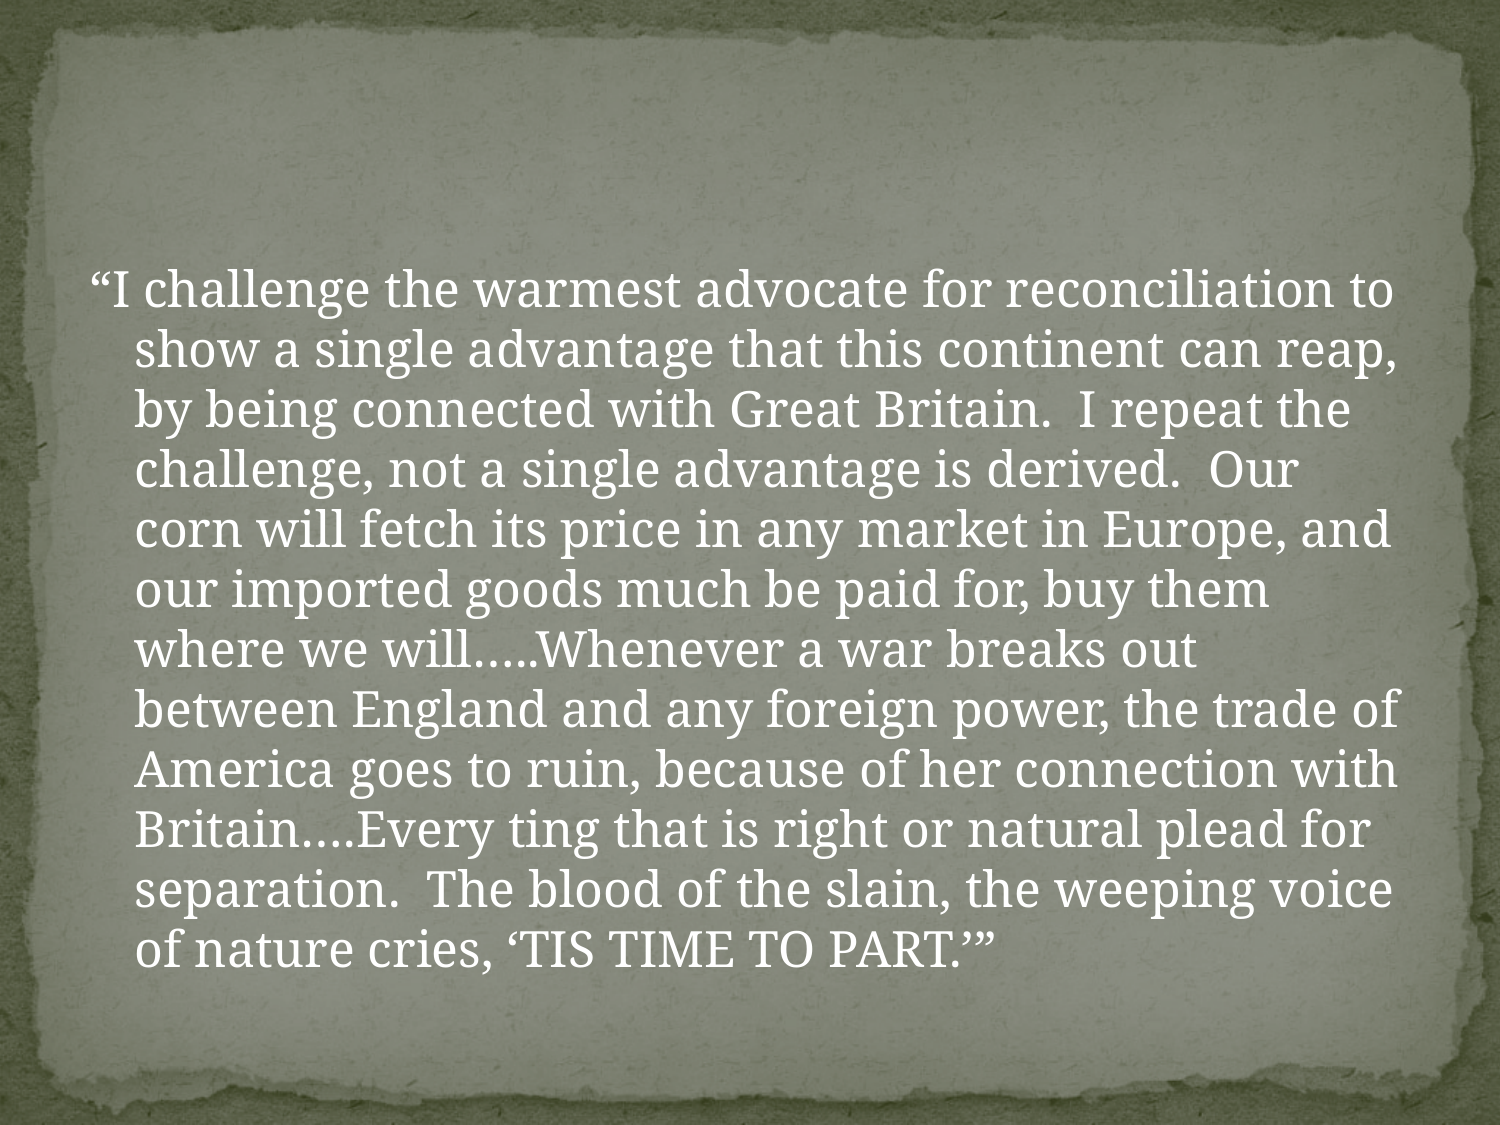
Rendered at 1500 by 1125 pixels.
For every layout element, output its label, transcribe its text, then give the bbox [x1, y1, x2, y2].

list “I challenge the warmest advocate for reconciliation to show a single advantage that this continent can reap, by being connected with Great Britain. I repeat the challenge, not a single advantage is derived. Our corn will fetch its price in any market in Europe, and our imported goods much be paid for, buy them where we will…..Whenever a war breaks out between England and any foreign power, the trade of America goes to ruin, because of her connection with Britain….Every ting that is right or natural plead for separation. The blood of the slain, the weeping voice of nature cries, ‘TIS TIME TO PART.’” [75, 249, 1425, 1000]
